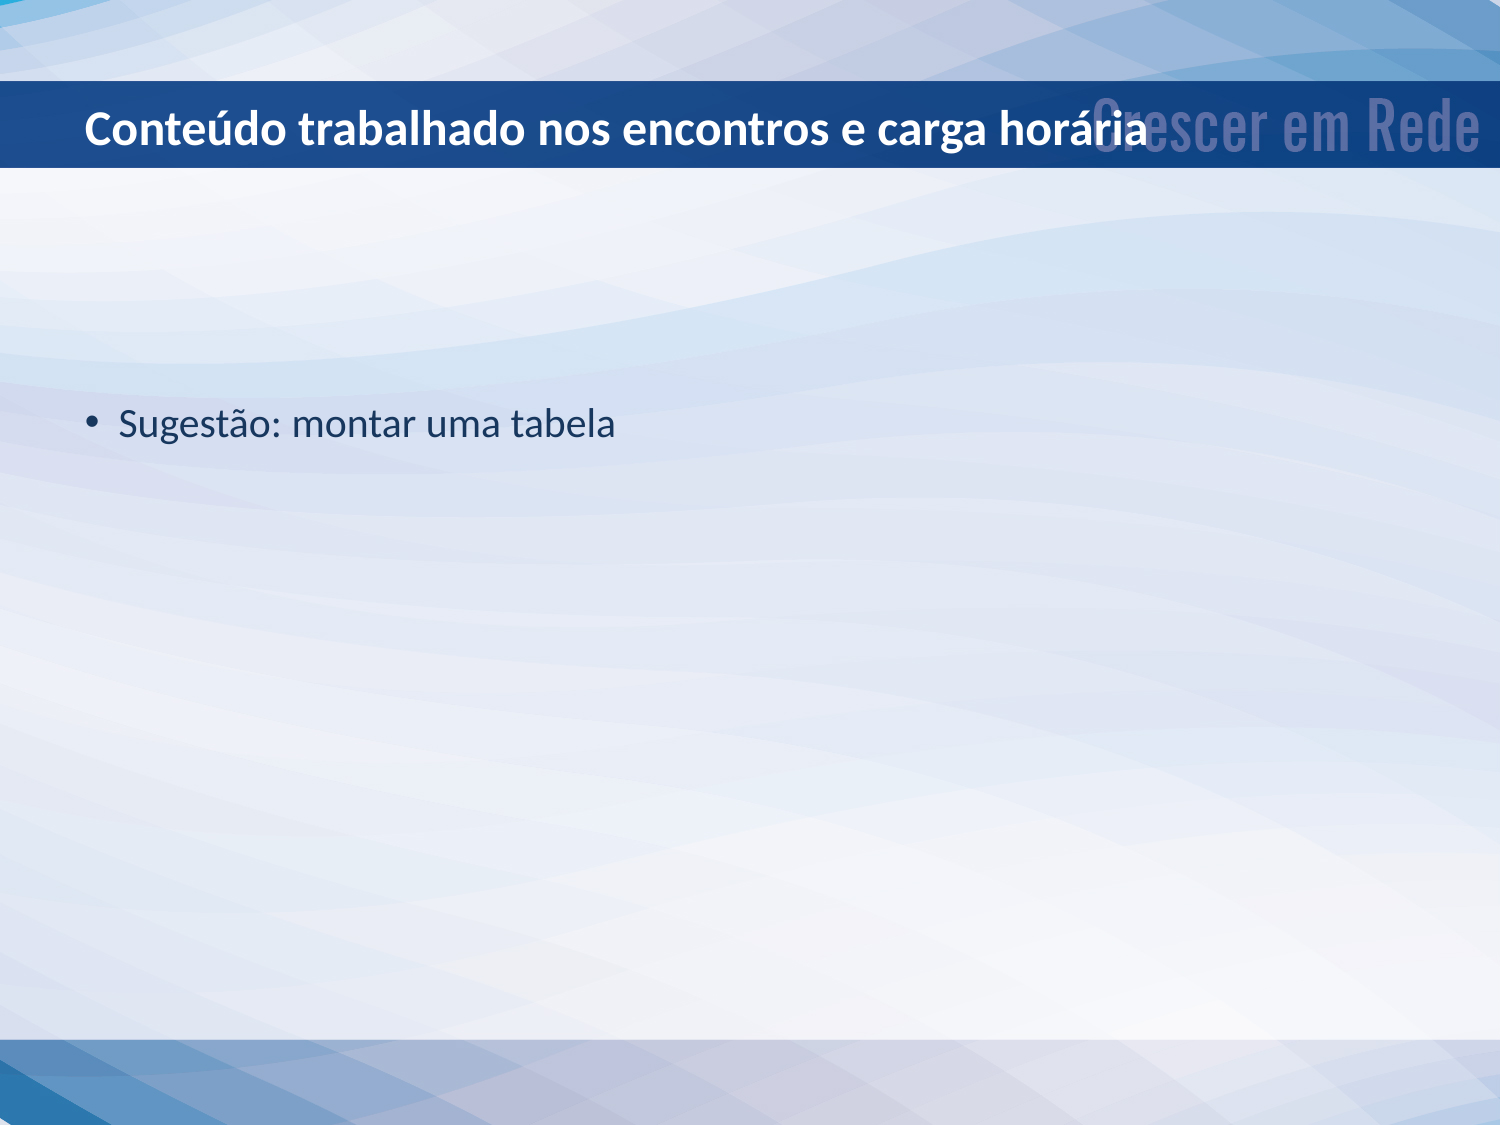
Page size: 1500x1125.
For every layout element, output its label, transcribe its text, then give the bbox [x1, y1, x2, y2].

text_box Sugestão: montar uma tabela [70, 363, 1430, 453]
text_box Conteúdo trabalhado nos encontros e carga horária [70, 88, 1430, 163]
picture [0, 0, 1500, 1125]
